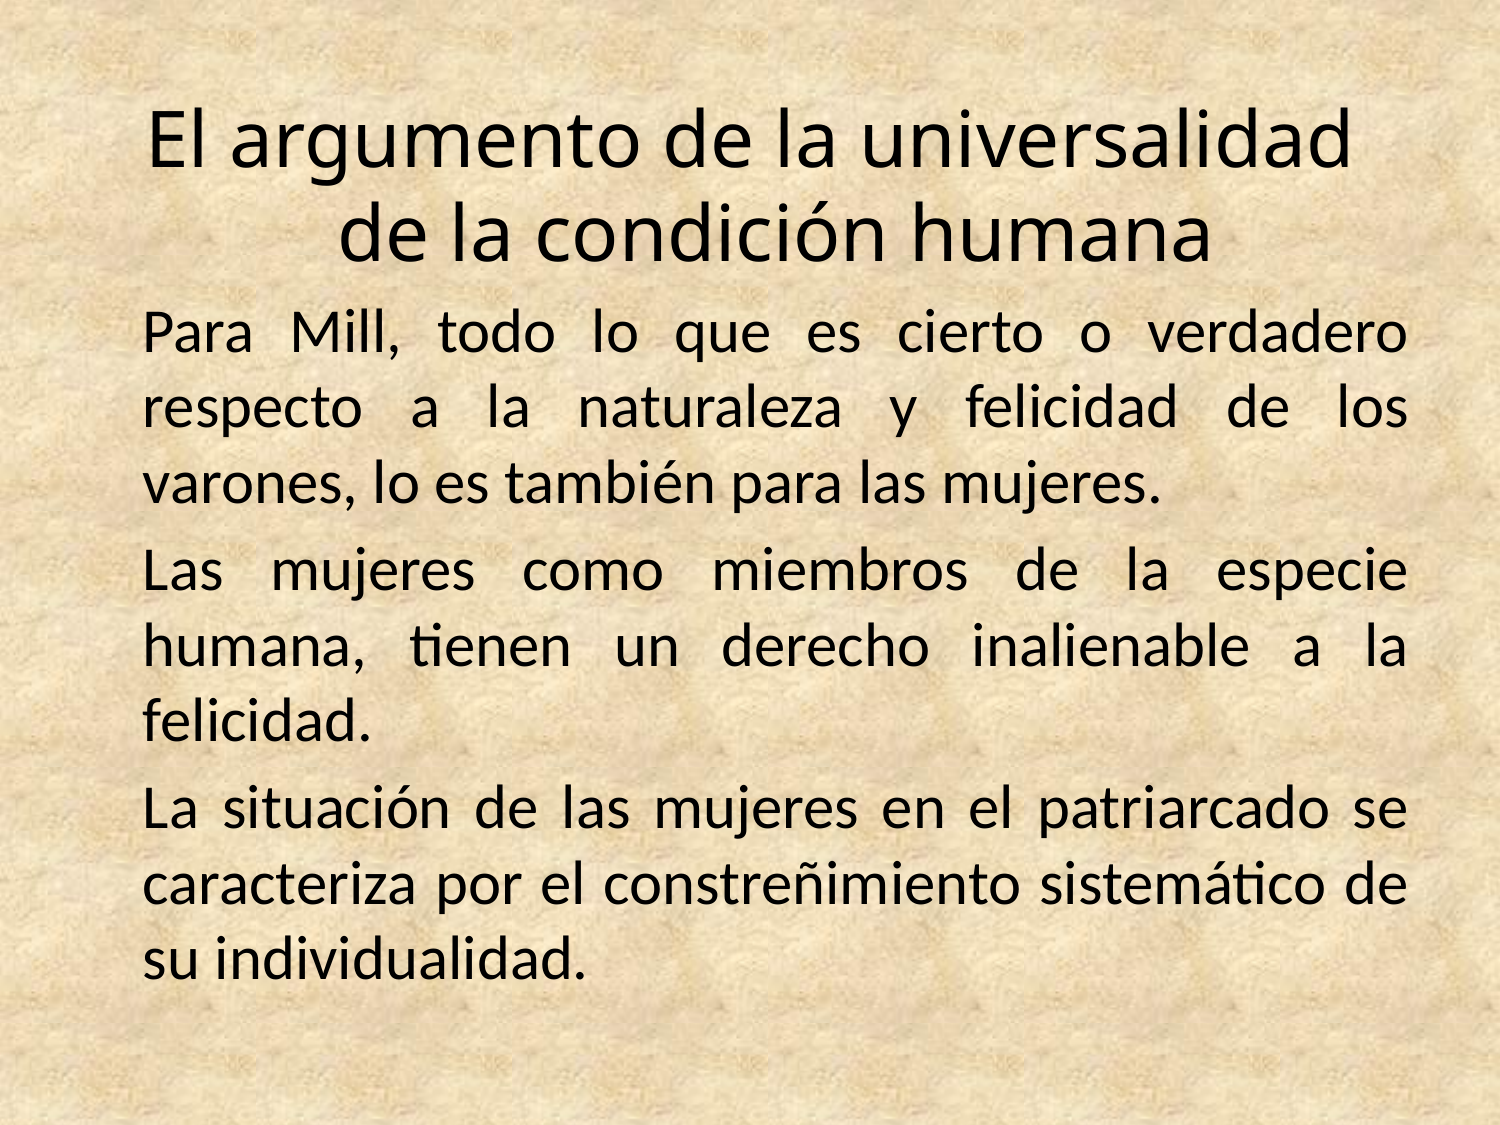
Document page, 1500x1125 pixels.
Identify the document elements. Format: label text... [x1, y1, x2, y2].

picture [0, 0, 1500, 1125]
list El argumento de la universalidad de la condición humana Para Mill, todo lo que es cierto o verdadero respecto a la naturaleza y felicidad de los varones, lo es también para las mujeres. Las mujeres como miembros de la especie humana, tienen un derecho inalienable a la felicidad. La situación de las mujeres en el patriarcado se caracteriza por el constreñimiento sistemático de su individualidad. [75, 82, 1425, 1005]
